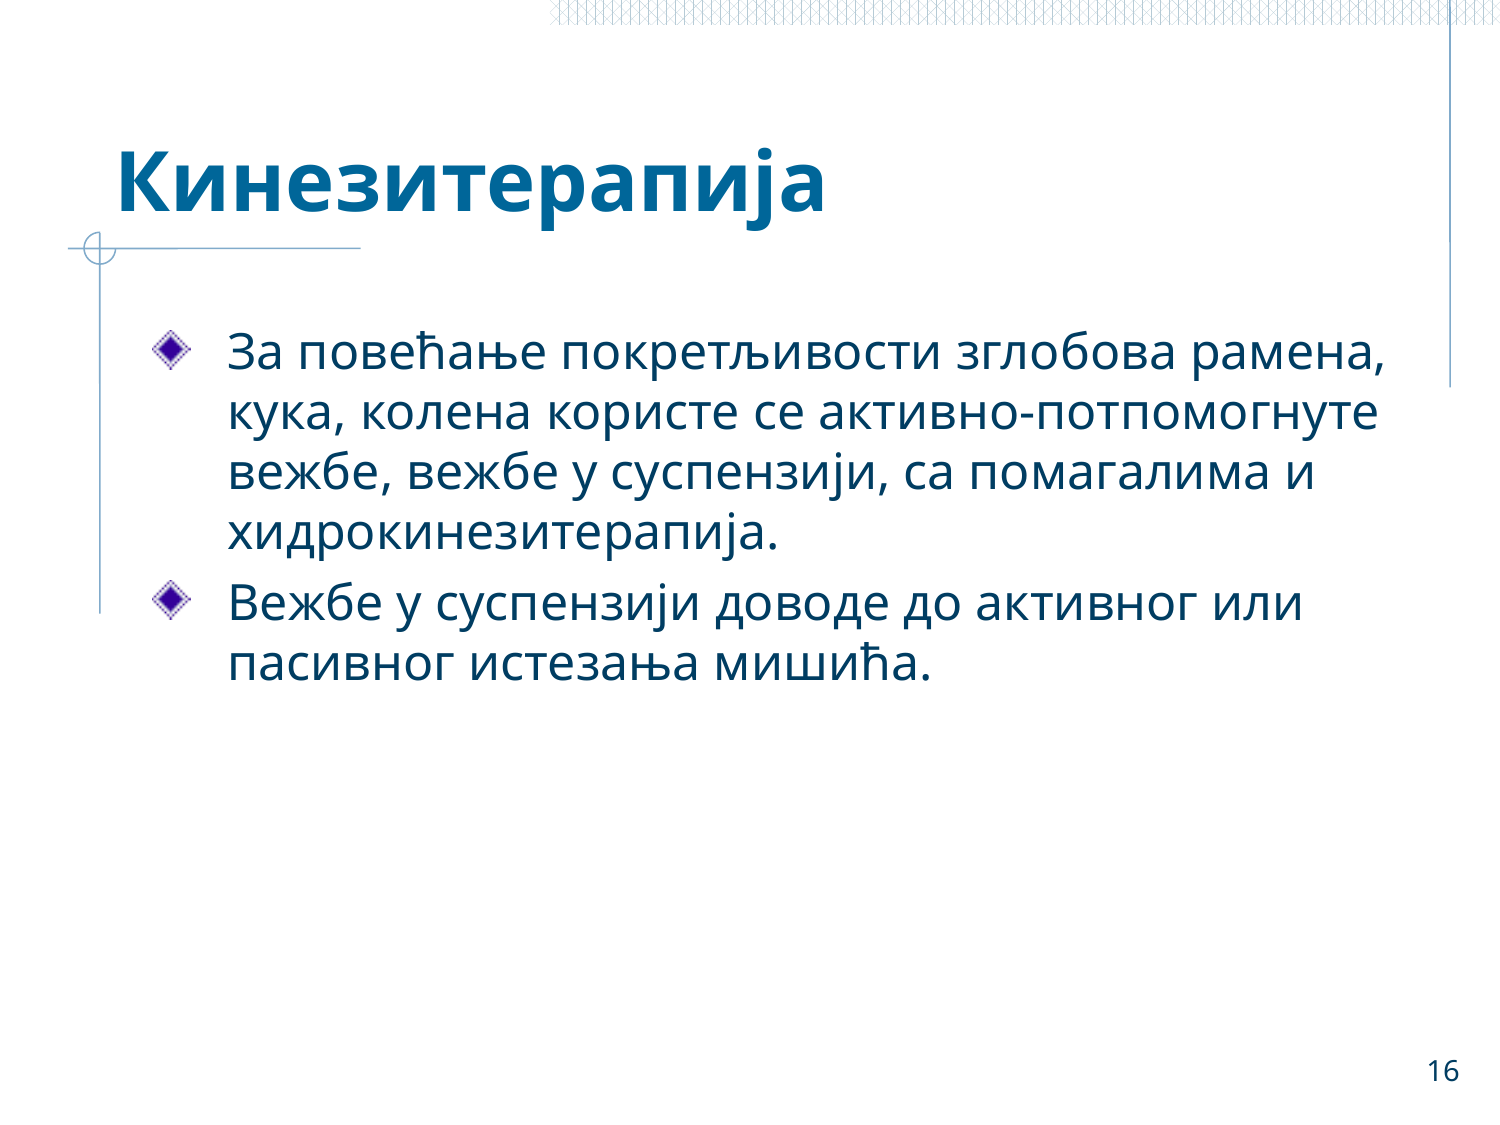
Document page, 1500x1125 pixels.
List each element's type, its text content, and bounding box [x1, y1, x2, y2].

list За повећање покретљивости зглобова рамена, кука, колена користе се активно-потпомогнуте вежбе, вежбе у суспензији, са помагалима и хидрокинезитерапија. Вежбе у суспензији доводе до активног или пасивног истезања мишића. [137, 312, 1413, 988]
title Кинезитерапија [99, 49, 1376, 238]
picture [152, 330, 191, 370]
picture [152, 580, 191, 620]
slide_number 16 [1162, 1025, 1475, 1100]
